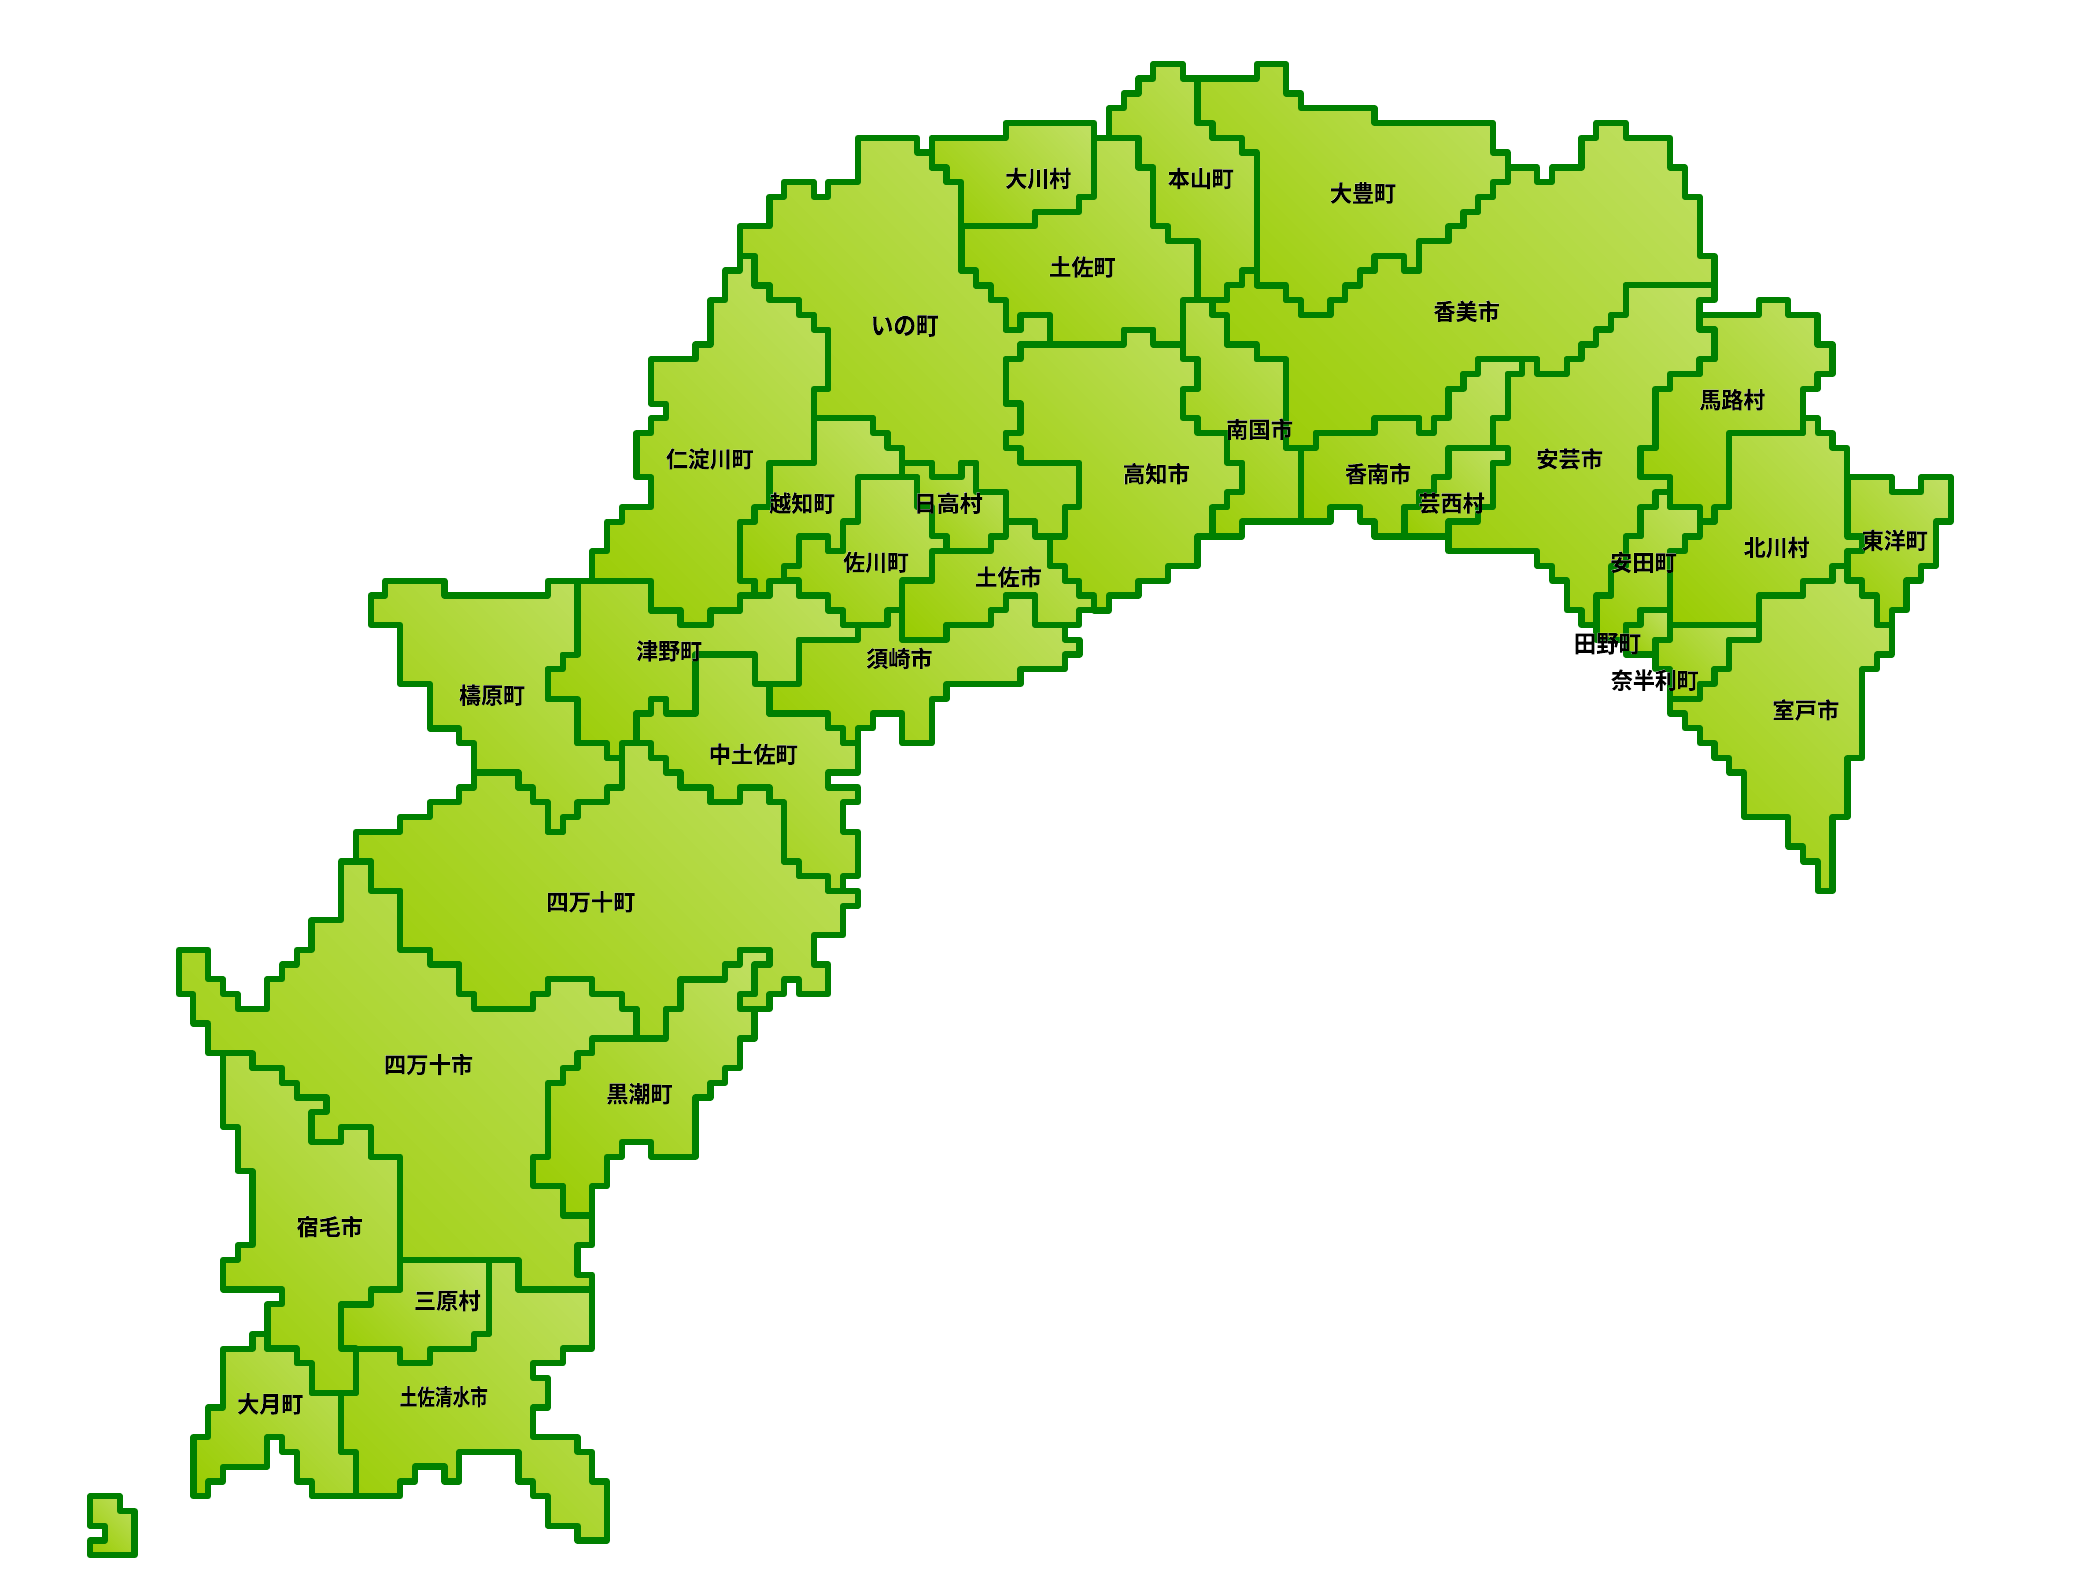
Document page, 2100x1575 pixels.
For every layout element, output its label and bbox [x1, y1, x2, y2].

text_box [1226, 417, 1293, 441]
text_box [1536, 447, 1603, 470]
text_box [916, 491, 983, 515]
text_box [710, 742, 798, 766]
text_box [1575, 632, 1641, 655]
text_box [1610, 668, 1699, 692]
text_box [296, 1215, 363, 1238]
text_box [1699, 388, 1765, 411]
text_box [385, 1053, 473, 1076]
text_box [1861, 529, 1928, 552]
text_box [400, 1385, 488, 1408]
text_box [636, 639, 702, 662]
text_box [866, 647, 932, 670]
text_box [1123, 462, 1190, 485]
text_box [842, 550, 909, 574]
text_box [1433, 299, 1500, 323]
text_box [459, 683, 525, 707]
text_box [1773, 698, 1839, 721]
text_box [1743, 536, 1810, 559]
text_box [1610, 550, 1677, 574]
text_box [89, 63, 1951, 1556]
text_box [1167, 167, 1234, 190]
text_box [665, 447, 754, 470]
text_box [872, 314, 939, 338]
text_box [237, 1392, 303, 1415]
text_box [1418, 491, 1485, 515]
text_box [606, 1082, 673, 1105]
text_box [1005, 167, 1071, 190]
text_box [1049, 255, 1116, 279]
text_box [769, 491, 835, 515]
text_box [1330, 181, 1396, 205]
text_box [414, 1289, 481, 1312]
text_box [1345, 462, 1411, 485]
text_box [975, 565, 1042, 588]
text_box [547, 890, 636, 913]
